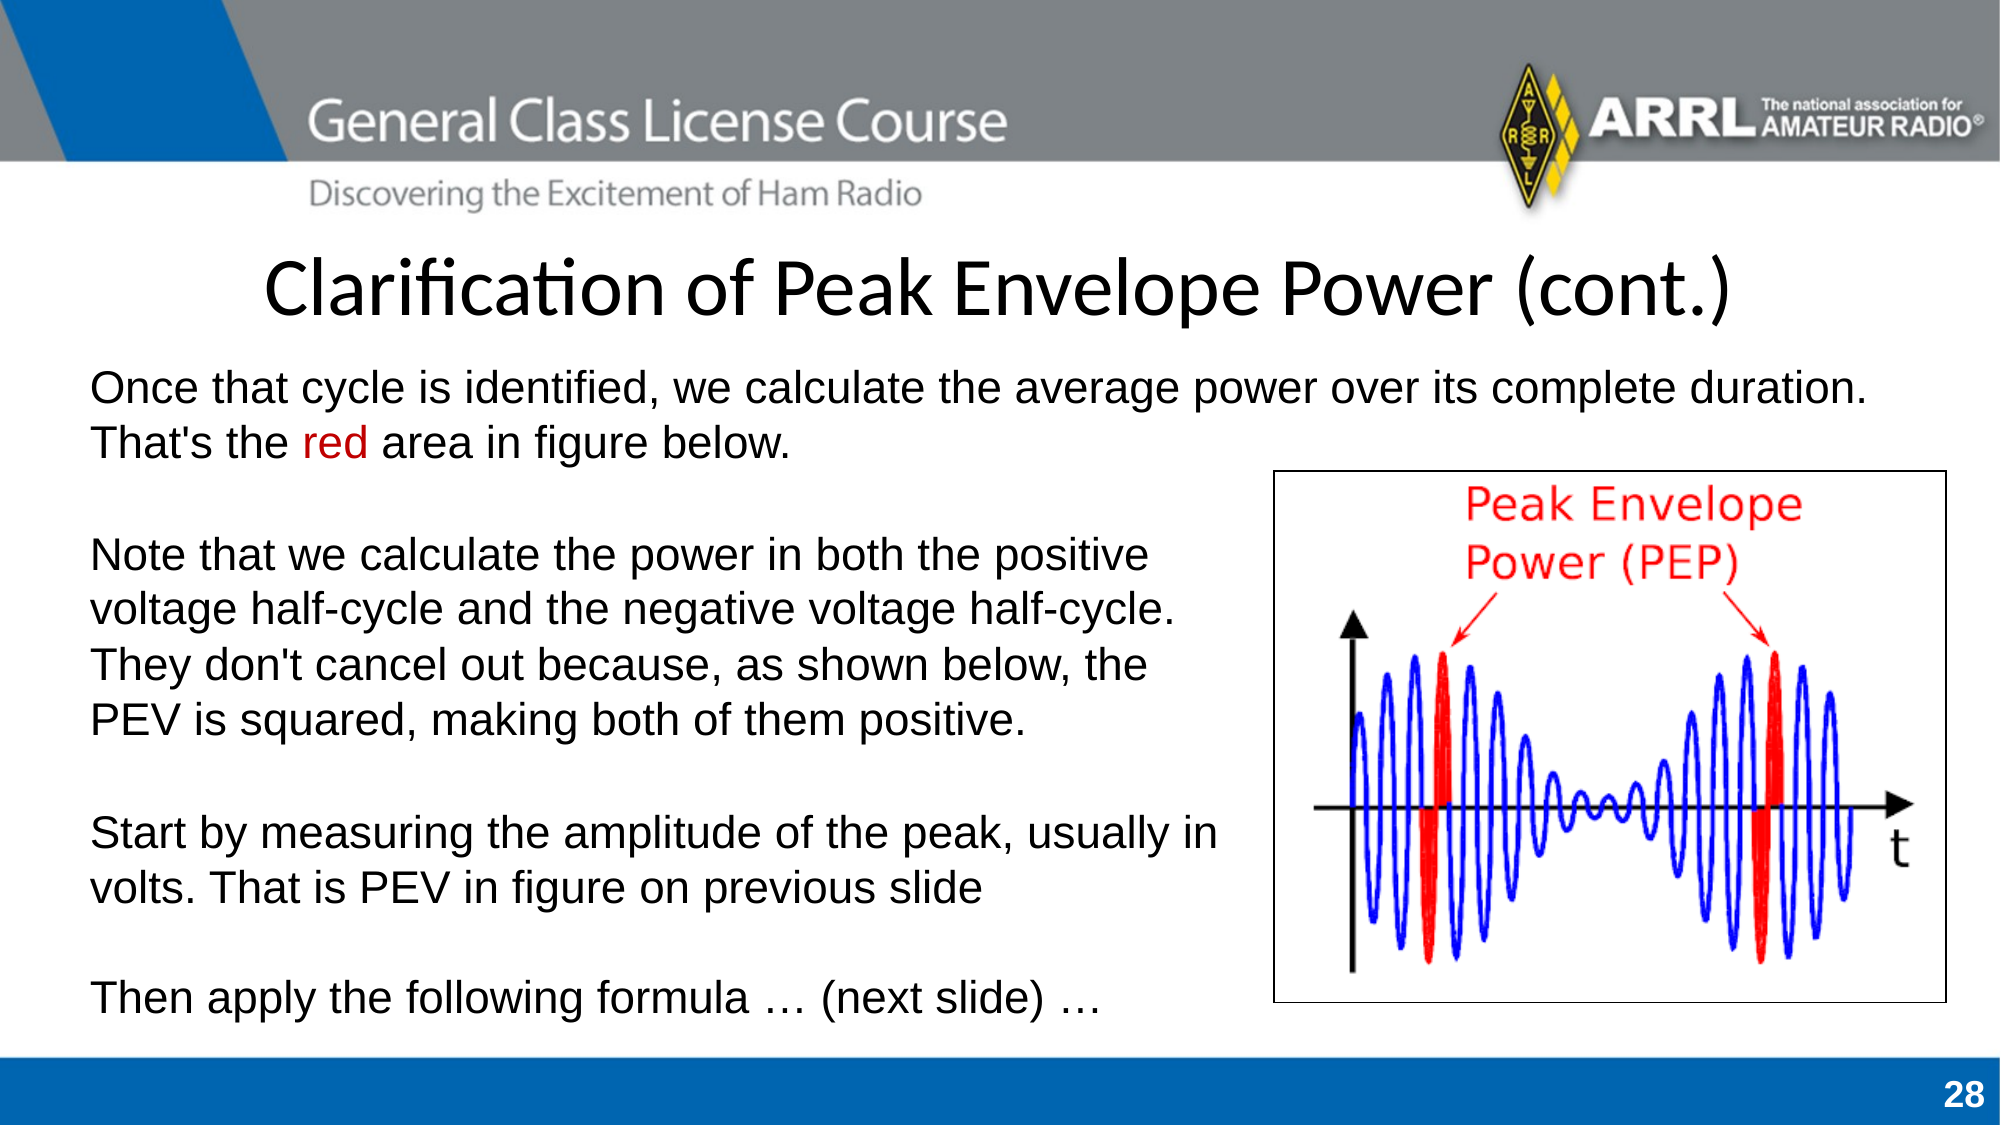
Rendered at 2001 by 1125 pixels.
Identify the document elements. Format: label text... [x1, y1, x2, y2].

text_box Start by measuring the amplitude of the peak, usually in volts. That is PEV in figure on previous slide Then apply the following formula … (next slide) … [75, 795, 1238, 1031]
picture [0, 0, 2001, 1125]
text_box Once that cycle is identified, we calculate the average power over its complete duration. That's the red area in figure below. [75, 349, 1913, 475]
text_box Note that we calculate the power in both the positive voltage half-cycle and the negative voltage half-cycle. They don't cancel out because, as shown below, the PEV is squared, making both of them positive. [75, 516, 1238, 752]
text_box 28 [1875, 1062, 2000, 1123]
title Clarification of Peak Envelope Power (cont.) [99, 224, 1900, 349]
